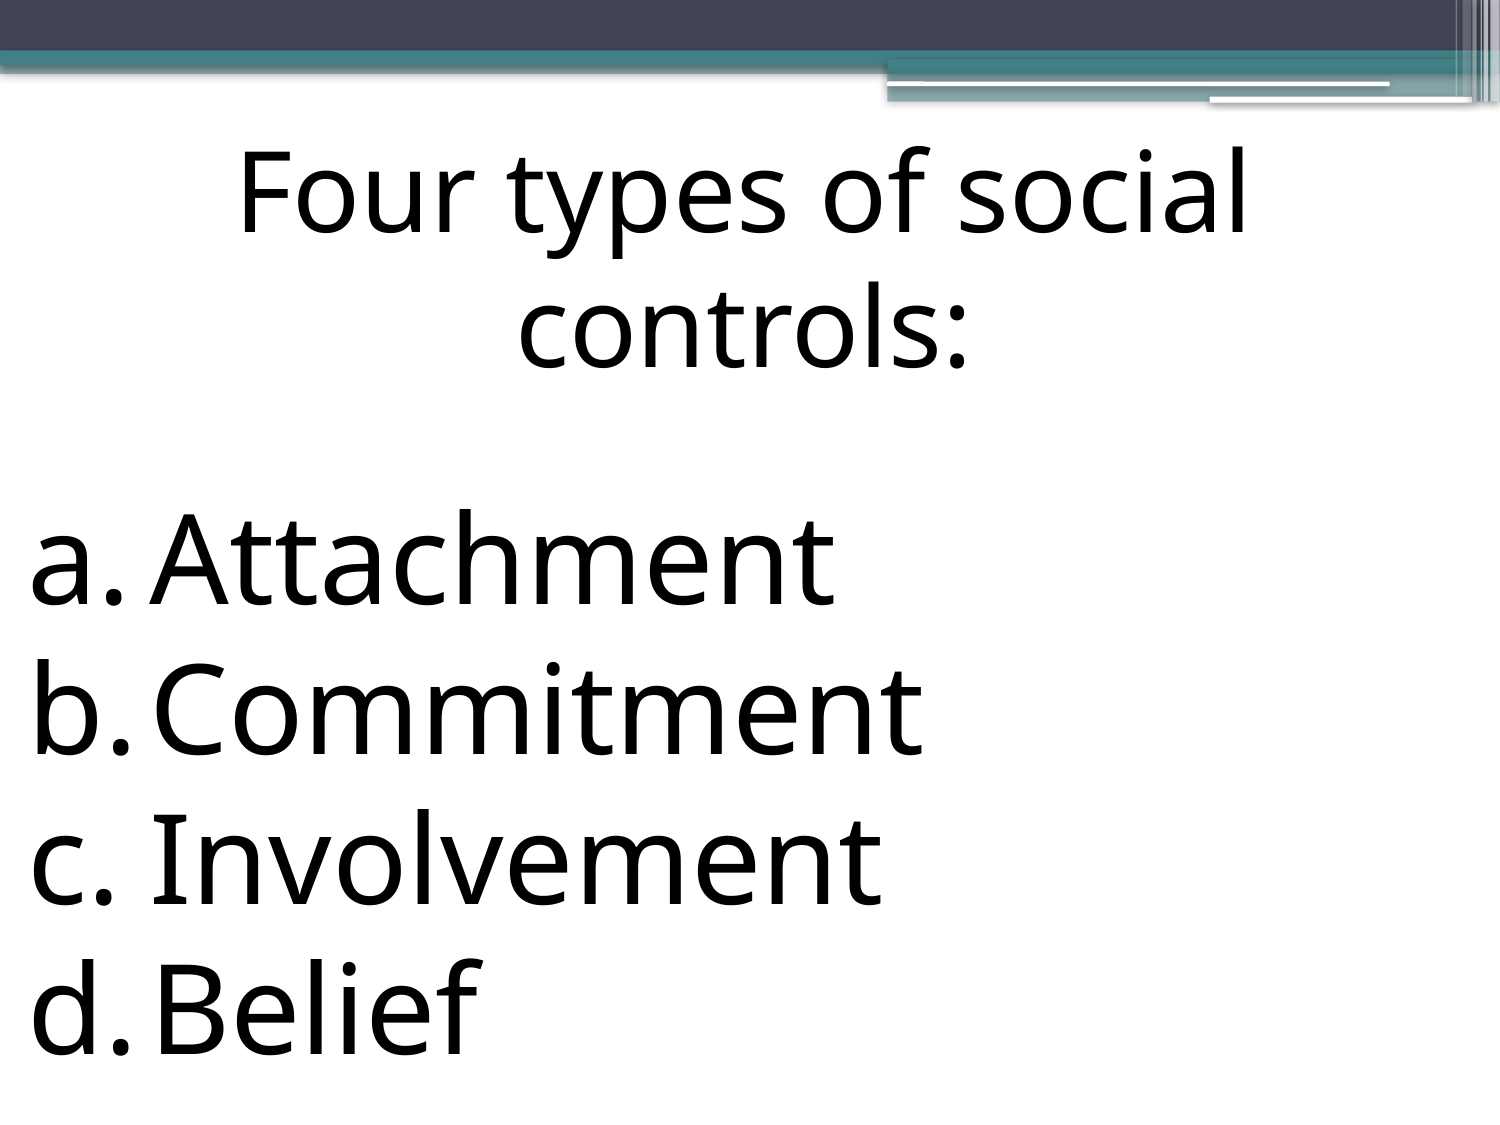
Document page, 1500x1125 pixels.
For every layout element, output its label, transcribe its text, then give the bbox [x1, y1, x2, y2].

text_box Four types of social controls: Attachment Commitment Involvement Belief [12, 112, 1475, 1088]
